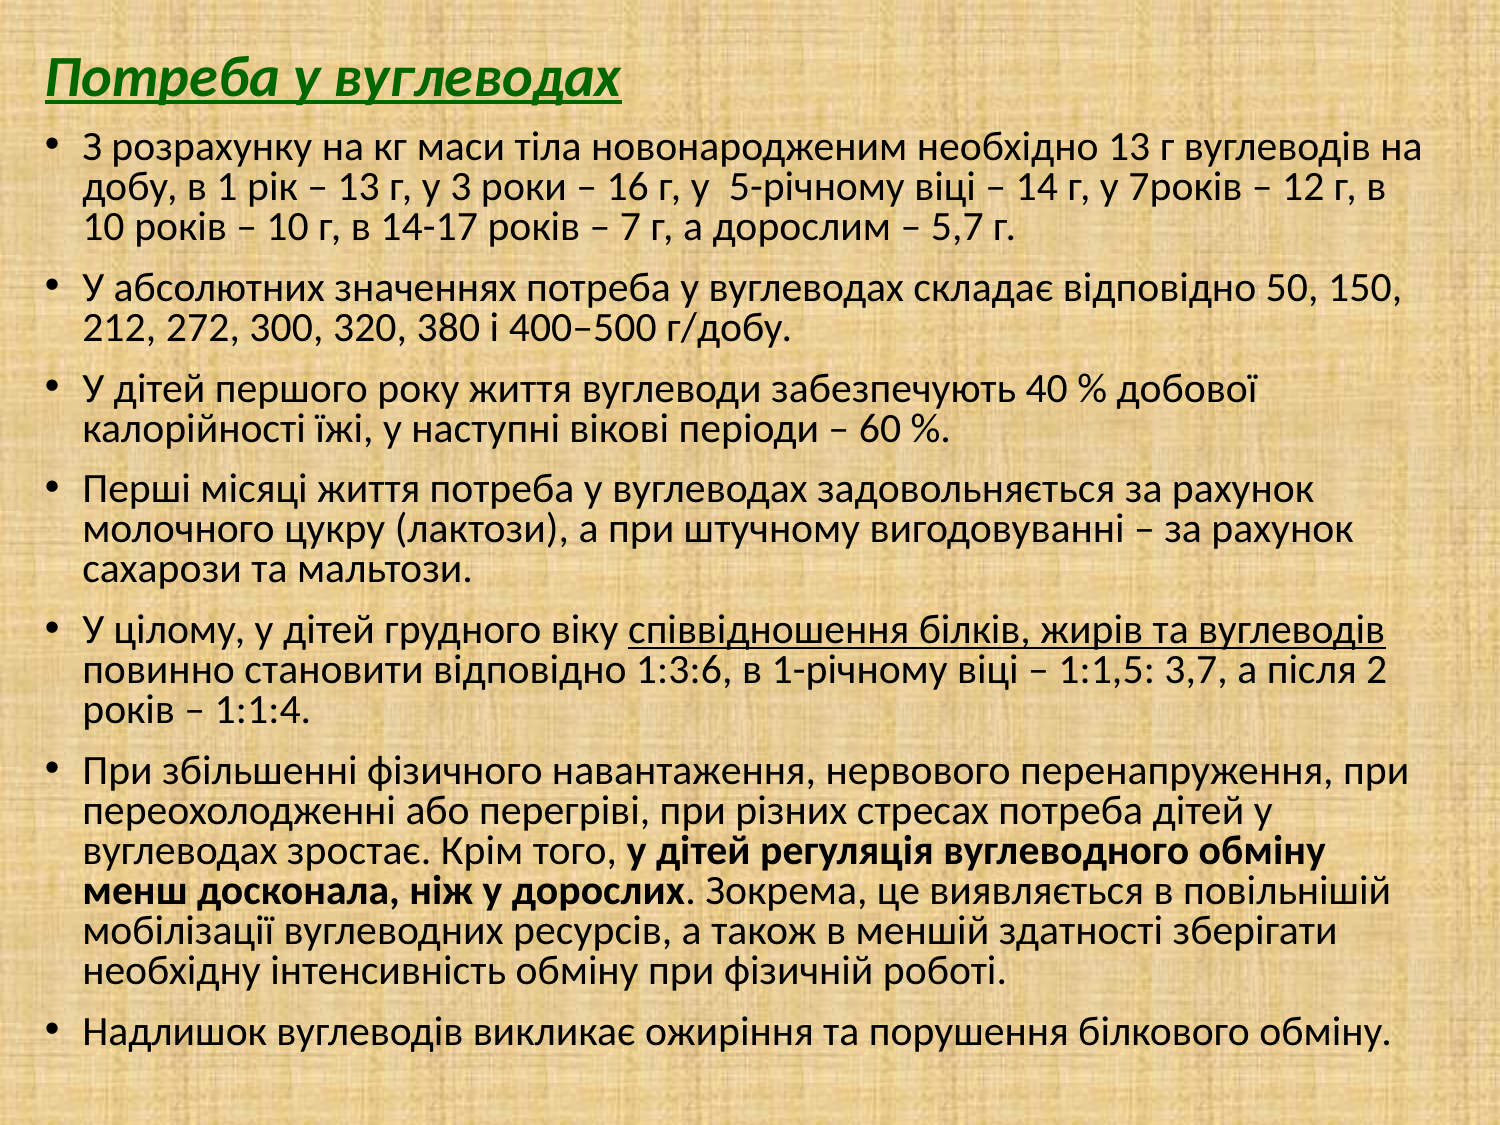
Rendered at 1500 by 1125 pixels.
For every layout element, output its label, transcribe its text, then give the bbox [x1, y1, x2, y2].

list Потреба у вуглеводах З розрахунку на кг маси тіла новонародженим необхідно 13 г вуглеводів на добу, в 1 рік – 13 г, у 3 роки – 16 г, у 5-річному віці – 14 г, у 7років – 12 г, в 10 років – 10 г, в 14-17 років – 7 г, а дорослим – 5,7 г. У абсолютних значеннях потреба у вуглеводах складає відповідно 50, 150, 212, 272, 300, 320, 380 і 400–500 г/добу. У дітей першого року життя вуглеводи забезпечують 40 % добової калорійності їжі, у наступні вікові періоди – 60 %. Перші місяці життя потреба у вуглеводах задовольняється за рахунок молочного цукру (лактози), а при штучному вигодовуванні – за рахунок сахарози та мальтози. У цілому, у дітей грудного віку співвідношення білків, жирів та вуглеводів повинно становити відповідно 1:3:6, в 1-річному віці – 1:1,5: 3,7, а після 2 років – 1:1:4. При збільшенні фізичного навантаження, нервового перенапруження, при переохолодженні або перегріві, при різних стресах потреба дітей у вуглеводах зростає. Крім того, у дітей регуляція вуглеводного обміну менш досконала, ніж у дорослих. Зокрема, це виявляється в повільнішій мобілізації вуглеводних ресурсів, а також в меншій здатності зберігати необхідну інтенсивність обміну при фізичній роботі. Надлишок вуглеводів викликає ожиріння та порушення білкового обміну. [29, 44, 1448, 1087]
picture [0, 0, 1500, 1125]
